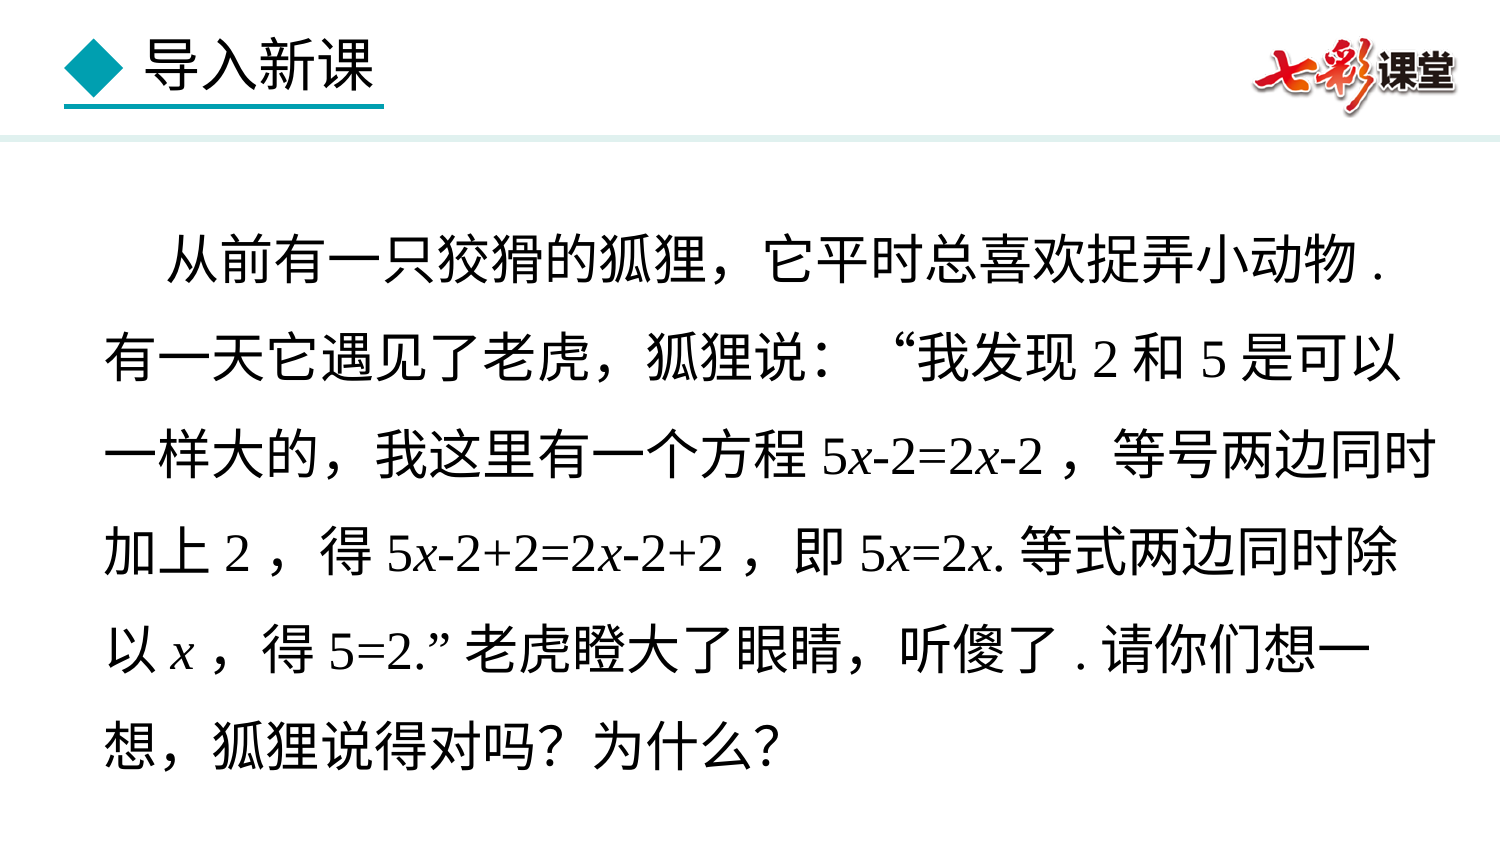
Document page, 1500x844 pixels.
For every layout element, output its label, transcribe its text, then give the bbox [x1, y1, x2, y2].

picture [1249, 32, 1461, 118]
text_box 从前有一只狡猾的狐狸，它平时总喜欢捉弄小动物.有一天它遇见了老虎，狐狸说：“我发现2和5是可以一样大的，我这里有一个方程5x-2=2x-2，等号两边同时加上2，得5x-2+2=2x-2+2，即5x=2x.等式两边同时除以x，得5=2.”老虎瞪大了眼睛，听傻了.请你们想一想，狐狸说得对吗？为什么？ [88, 185, 1459, 785]
